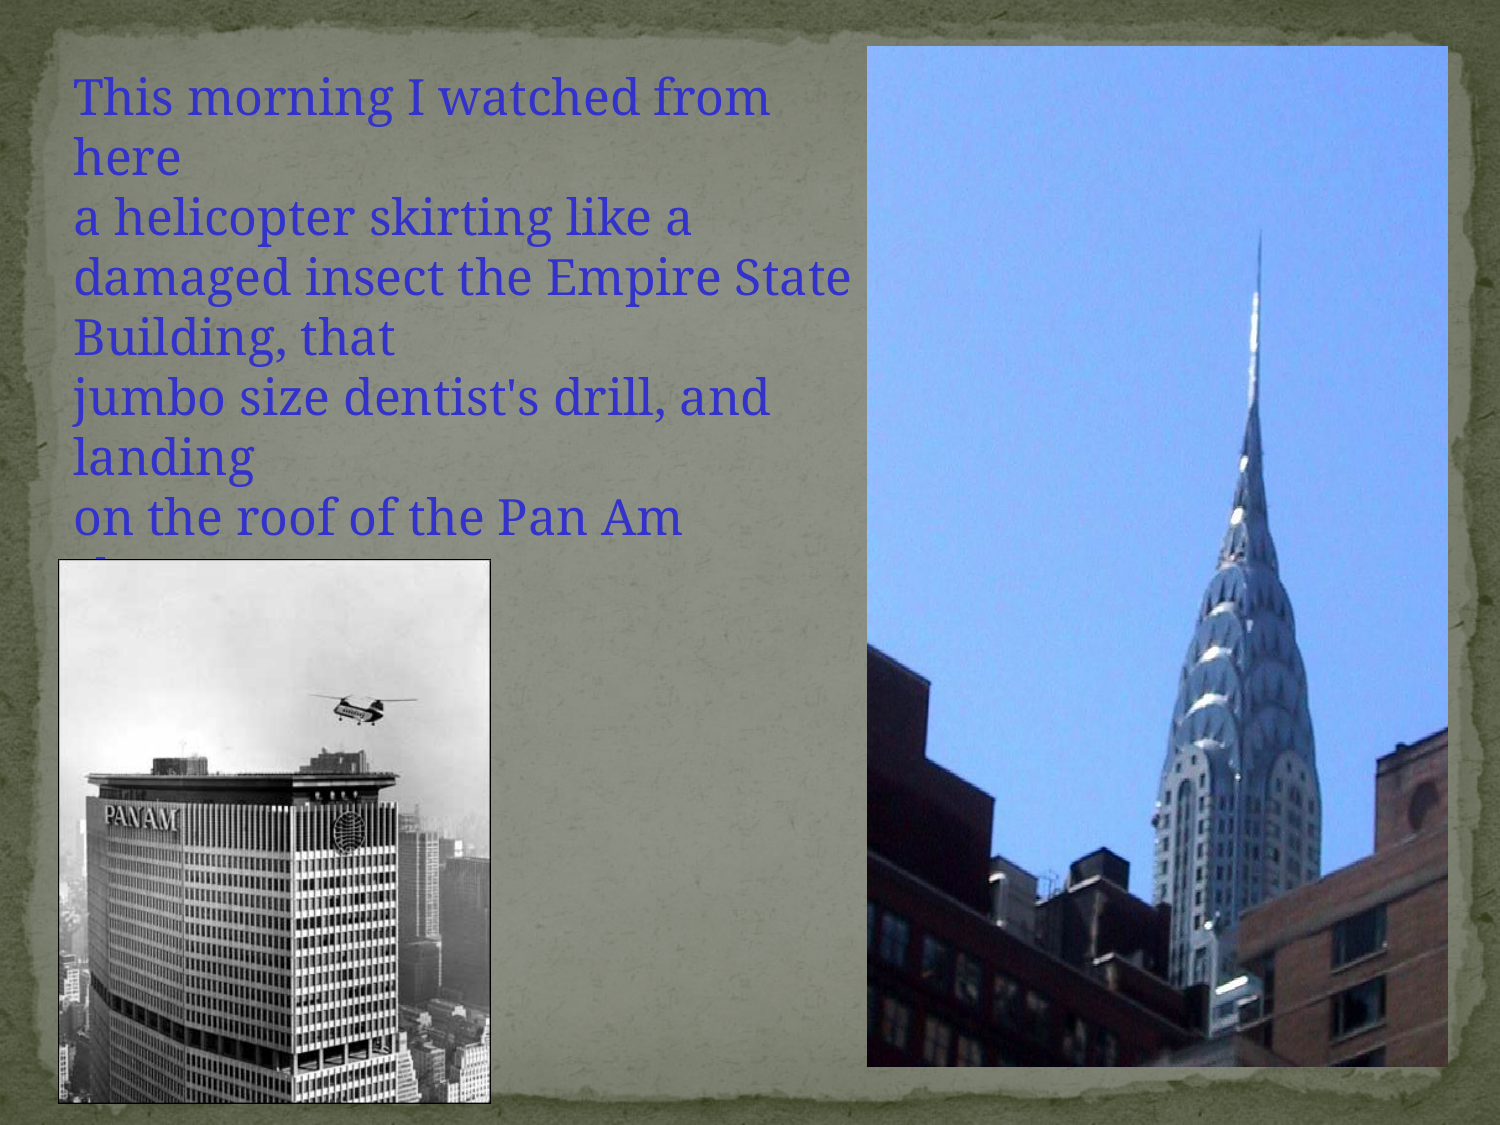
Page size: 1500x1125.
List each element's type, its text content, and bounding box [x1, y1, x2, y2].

text_box This morning I watched from here a helicopter skirting like a damaged insect the Empire State Building, that jumbo size dentist's drill, and landing on the roof of the Pan Am skyscraper. [58, 58, 856, 704]
picture [58, 559, 491, 1104]
picture [867, 46, 1448, 1067]
